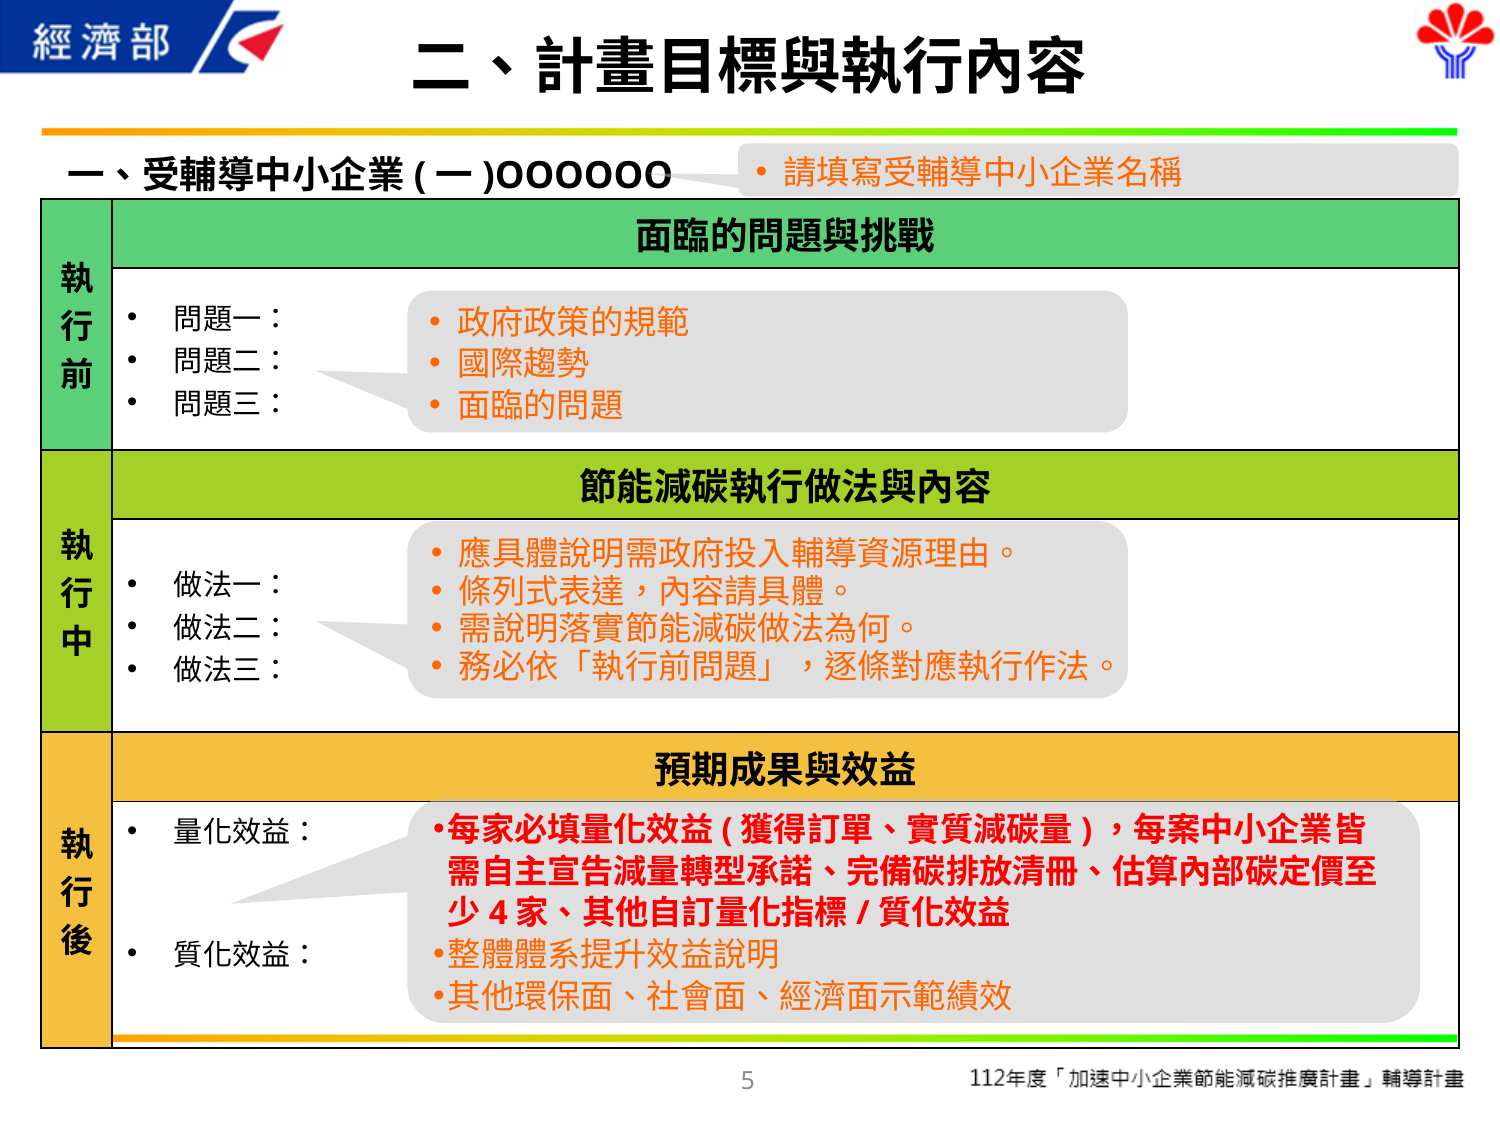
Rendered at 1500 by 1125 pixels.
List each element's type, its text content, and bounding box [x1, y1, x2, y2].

table_cell 執行後 [42, 733, 111, 1047]
text_box 一、受輔導中小企業(一)OOOOOO [52, 143, 689, 204]
slide_number 5 [572, 1051, 923, 1112]
text_box 政府政策的規範 國際趨勢 面臨的問題 [313, 288, 1131, 435]
table_cell 量化效益： 質化效益： [113, 802, 1458, 1047]
table_cell 做法一： 做法二： 做法三： [113, 520, 1458, 731]
picture [0, 0, 1500, 1125]
table_cell 預期成果與效益 [113, 733, 1458, 801]
table_cell 執行中 [42, 451, 111, 731]
table_cell 節能減碳執行做法與內容 [113, 451, 1458, 518]
text_box 每家必填量化效益(獲得訂單、實質減碳量)，每案中小企業皆需自主宣告減量轉型承諾、完備碳排放清冊、估算內部碳定價至少4家、其他自訂量化指標/質化效益 整體體系提升效益說明 其他環保面、社會面、經濟面示範績效 [228, 796, 1423, 1026]
table_header 執行前 [42, 200, 111, 449]
text_box 應具體說明需政府投入輔導資源理由。 條列式表達，內容請具體。 需說明落實節能減碳做法為何。 務必依「執行前問題」，逐條對應執行作法。 [313, 519, 1131, 701]
text_box 請填寫受輔導中小企業名稱 [644, 141, 1461, 199]
table_header 面臨的問題與挑戰 [113, 200, 1458, 267]
table_cell 問題一： 問題二： 問題三： [113, 269, 1458, 449]
title 二、計畫目標與執行內容 [0, 19, 1497, 109]
